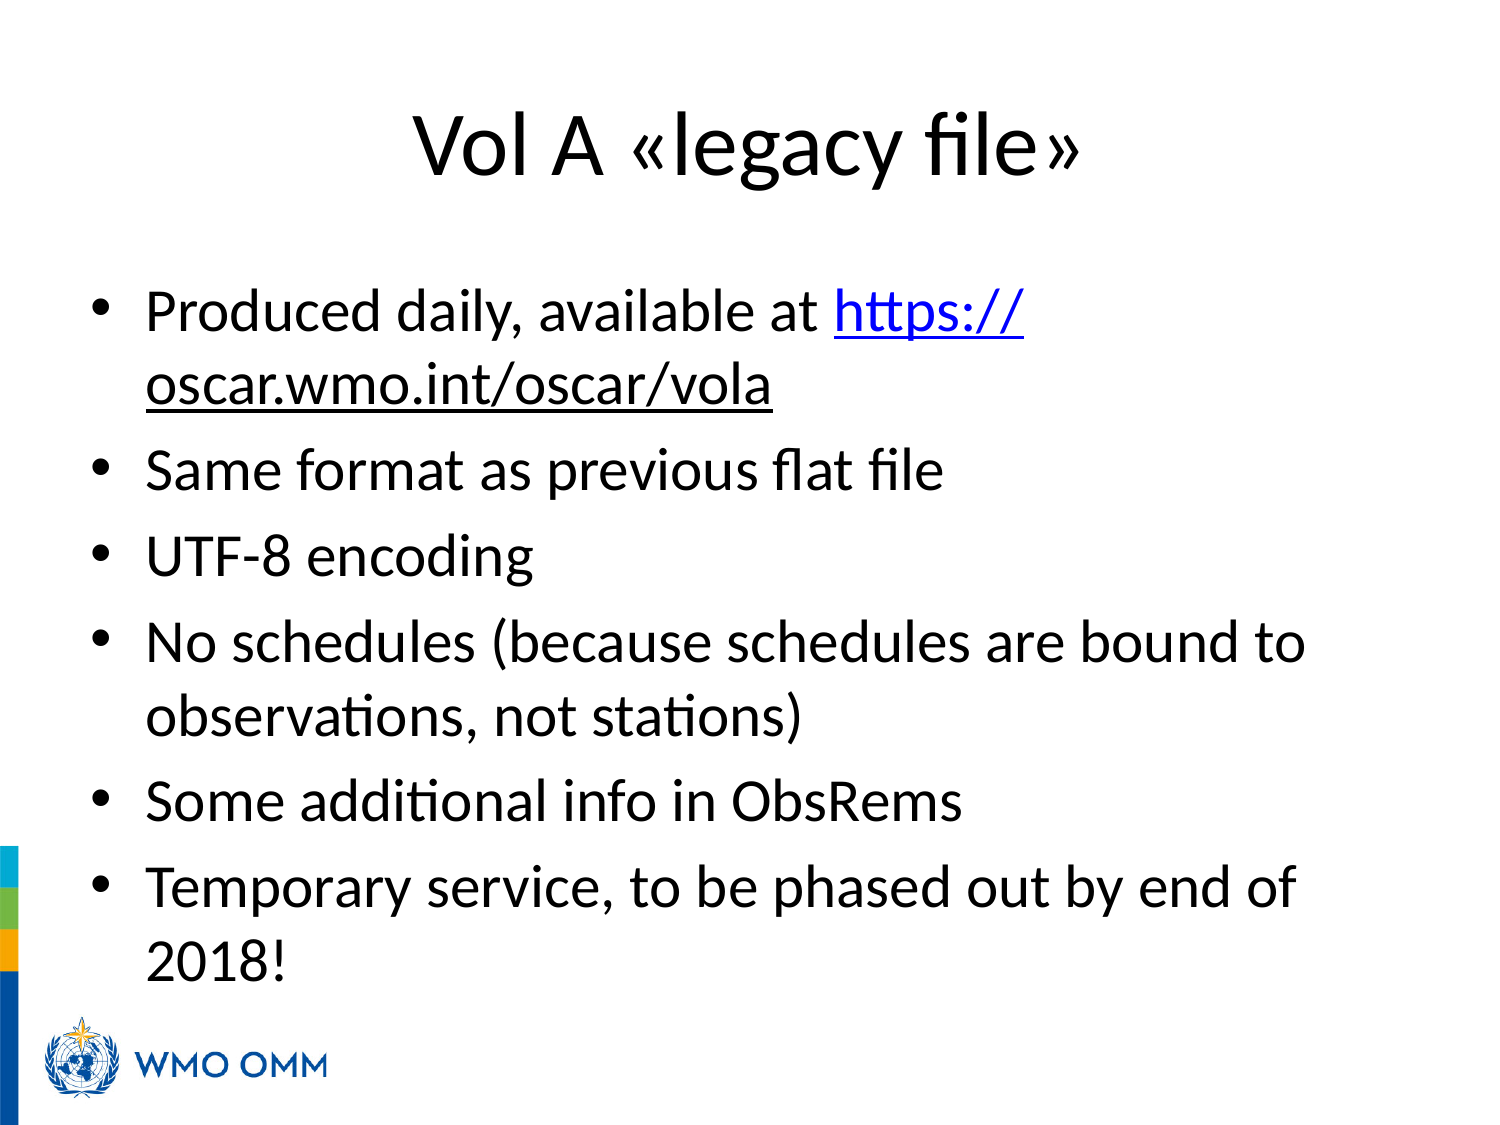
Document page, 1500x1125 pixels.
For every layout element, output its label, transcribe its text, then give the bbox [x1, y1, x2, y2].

list Produced daily, available at https://oscar.wmo.int/oscar/vola Same format as previous flat file UTF-8 encoding No schedules (because schedules are bound to observations, not stations) Some additional info in ObsRems Temporary service, to be phased out by end of 2018! [75, 262, 1425, 1005]
title Vol A «legacy file» [75, 45, 1425, 233]
picture [0, 845, 327, 1125]
